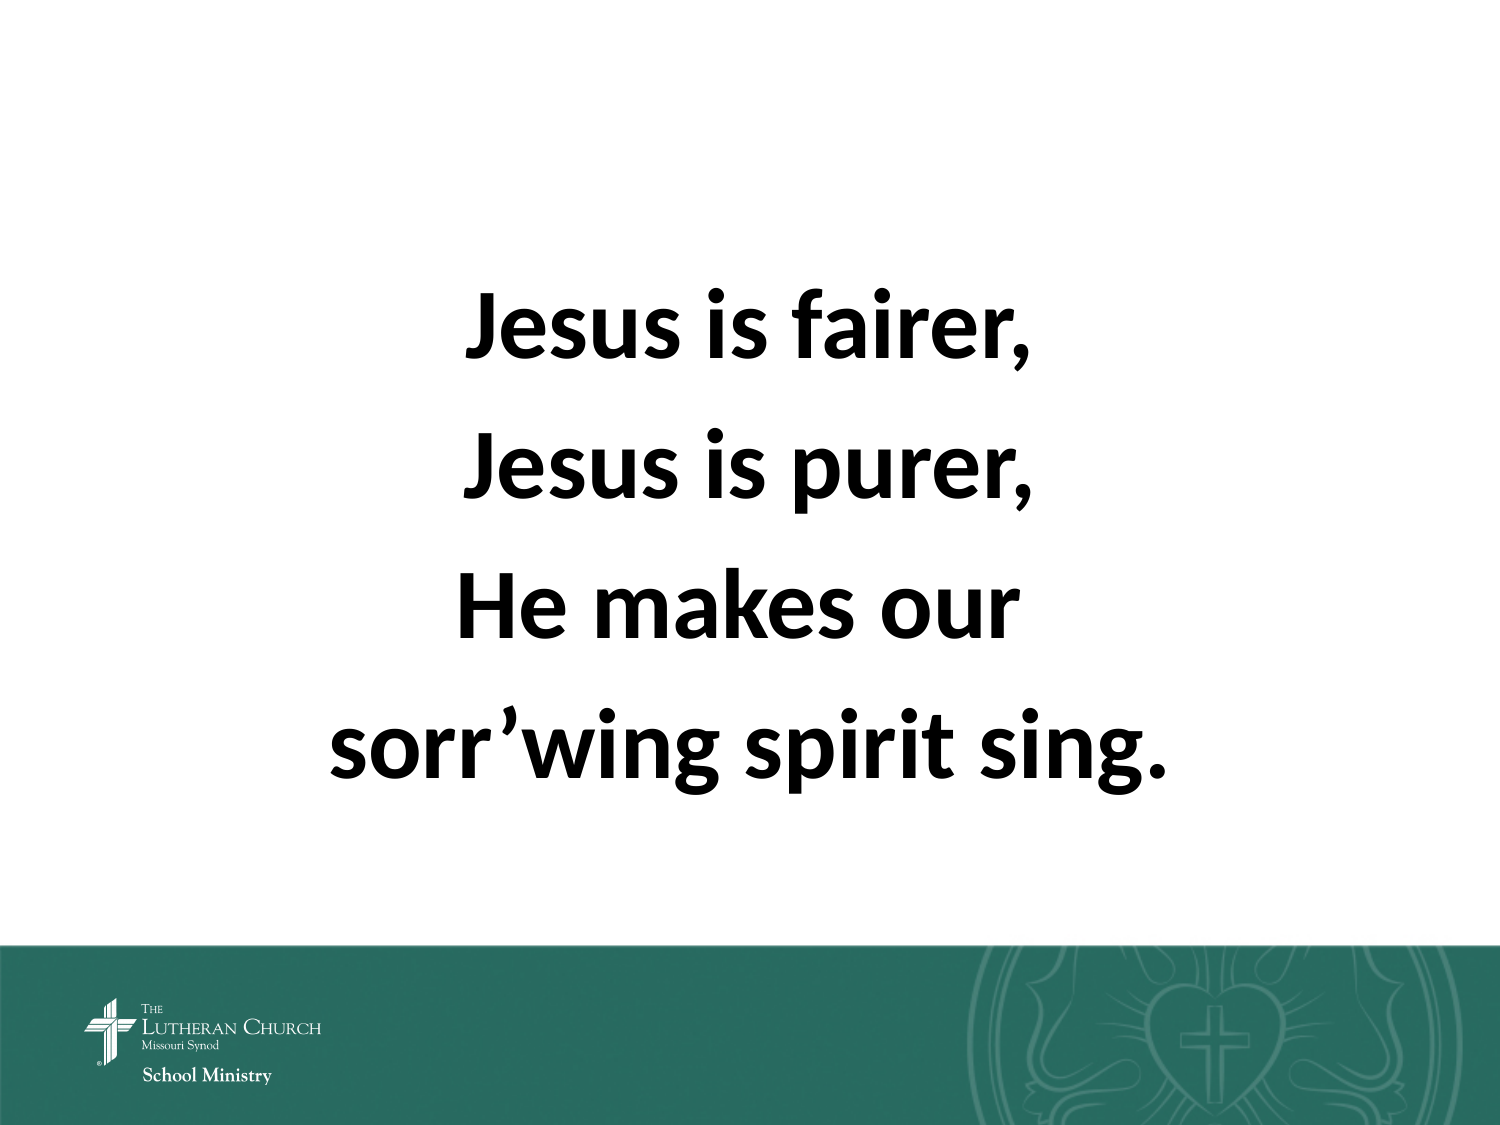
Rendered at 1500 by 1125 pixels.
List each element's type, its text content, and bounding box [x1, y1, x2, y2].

picture [0, 0, 1500, 1125]
list Jesus is fairer, Jesus is purer, He makes our sorr’wing spirit sing. [73, 111, 1428, 975]
